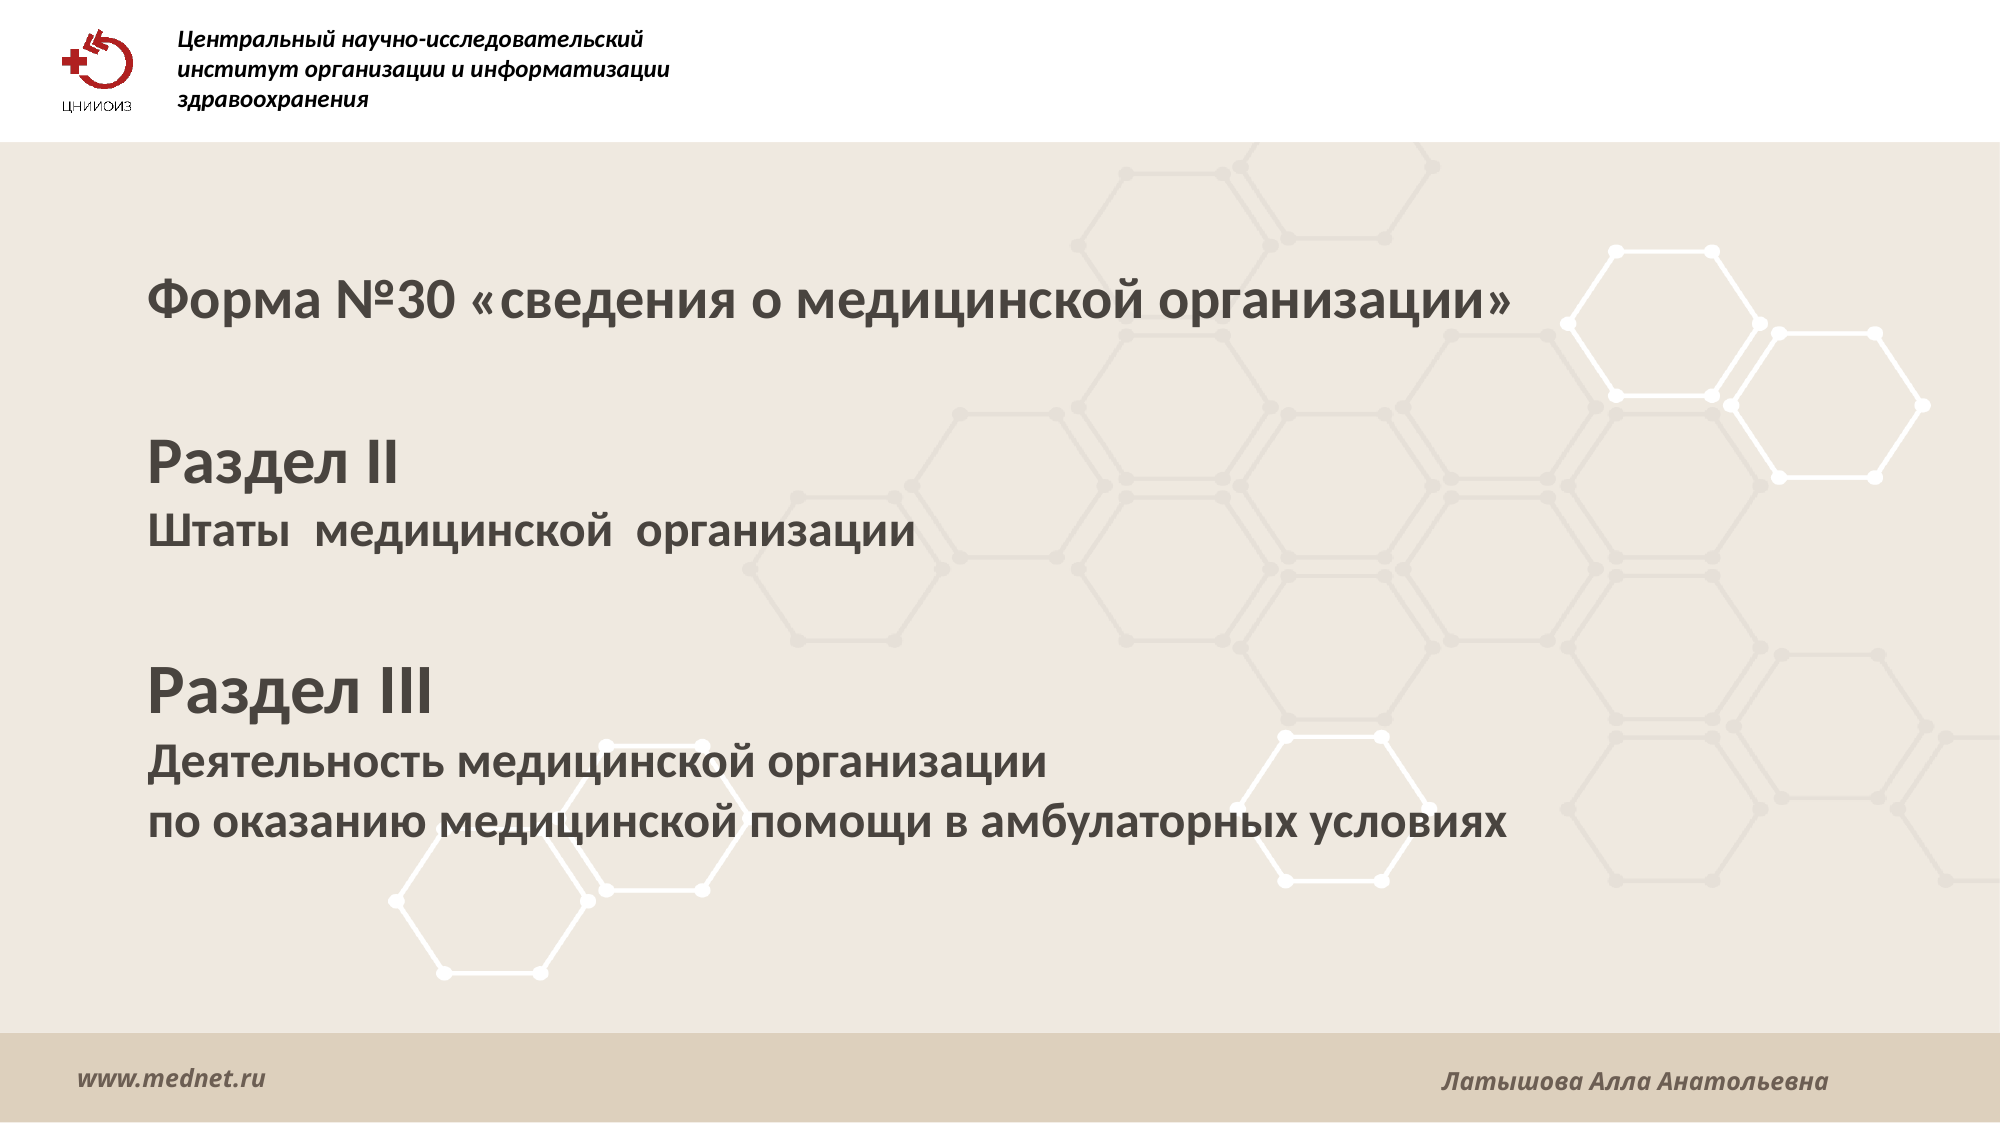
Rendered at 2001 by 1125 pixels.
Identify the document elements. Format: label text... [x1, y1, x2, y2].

text_box [0, 1033, 2000, 1123]
text_box www.mednet.ru [62, 1054, 388, 1100]
text_box Центральный научно-исследовательский институт организации и информатизации здравоохранения [162, 15, 1163, 120]
text_box [0, 0, 2000, 134]
picture [62, 29, 133, 113]
picture [0, 134, 2000, 1033]
text_box Латышова Алла Анатольевна [1427, 1057, 1909, 1103]
